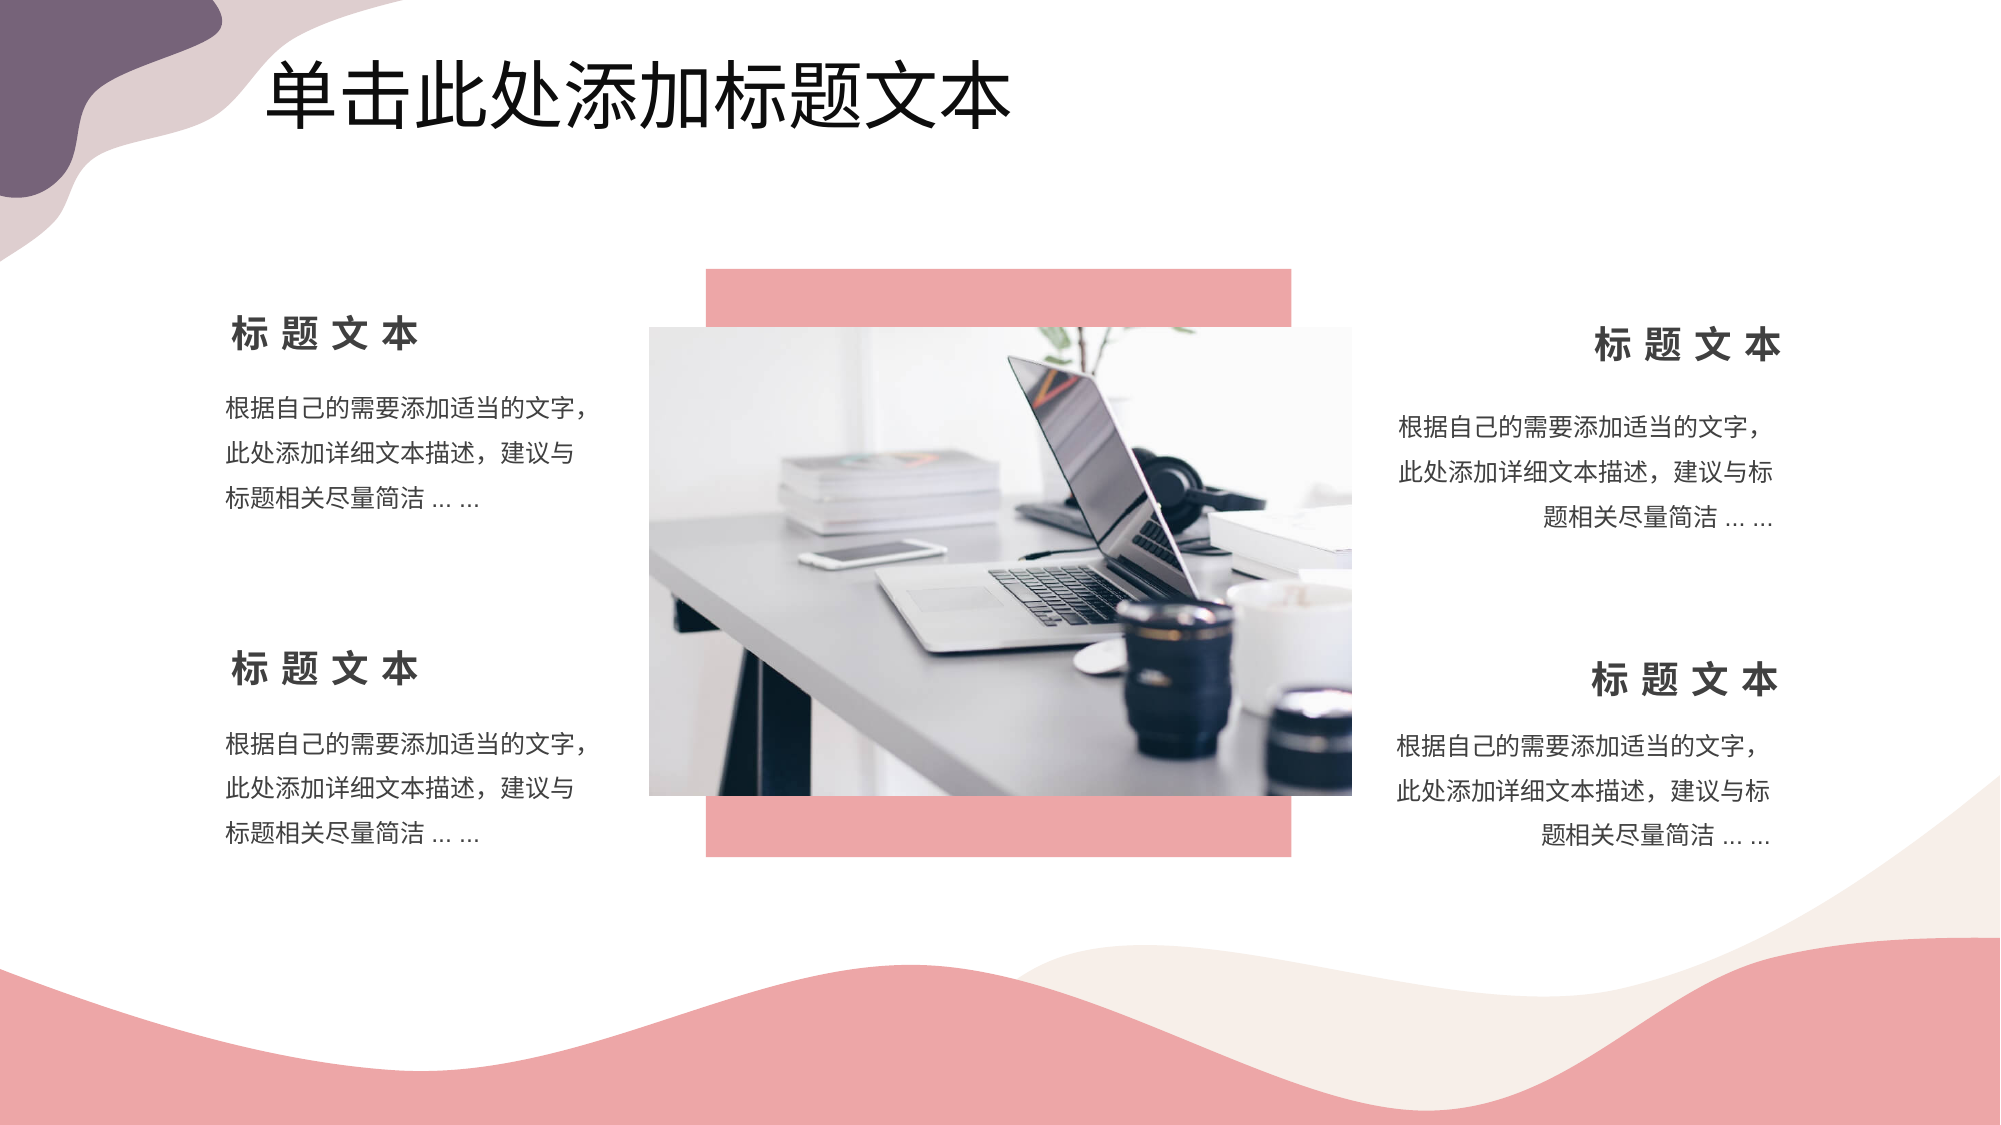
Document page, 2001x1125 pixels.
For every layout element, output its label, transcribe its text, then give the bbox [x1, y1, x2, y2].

text_box 根据自己的需要添加适当的文字，此处添加详细文本描述，建议与标题相关尽量简洁... ... [1379, 389, 1789, 539]
picture [648, 327, 1352, 796]
text_box 标题文本 [1427, 648, 1795, 709]
text_box 根据自己的需要添加适当的文字，此处添加详细文本描述，建议与标题相关尽量简洁... ... [210, 370, 614, 520]
text_box 根据自己的需要添加适当的文字，此处添加详细文本描述，建议与标题相关尽量简洁... ... [1376, 707, 1786, 858]
text_box 标题文本 [216, 638, 583, 698]
text_box 标题文本 [216, 302, 583, 363]
text_box 单击此处添加标题文本 [248, 41, 1171, 147]
text_box 标题文本 [1430, 313, 1797, 374]
text_box 根据自己的需要添加适当的文字，此处添加详细文本描述，建议与标题相关尽量简洁... ... [210, 705, 614, 856]
text_box [705, 268, 1293, 327]
text_box [705, 796, 1293, 858]
